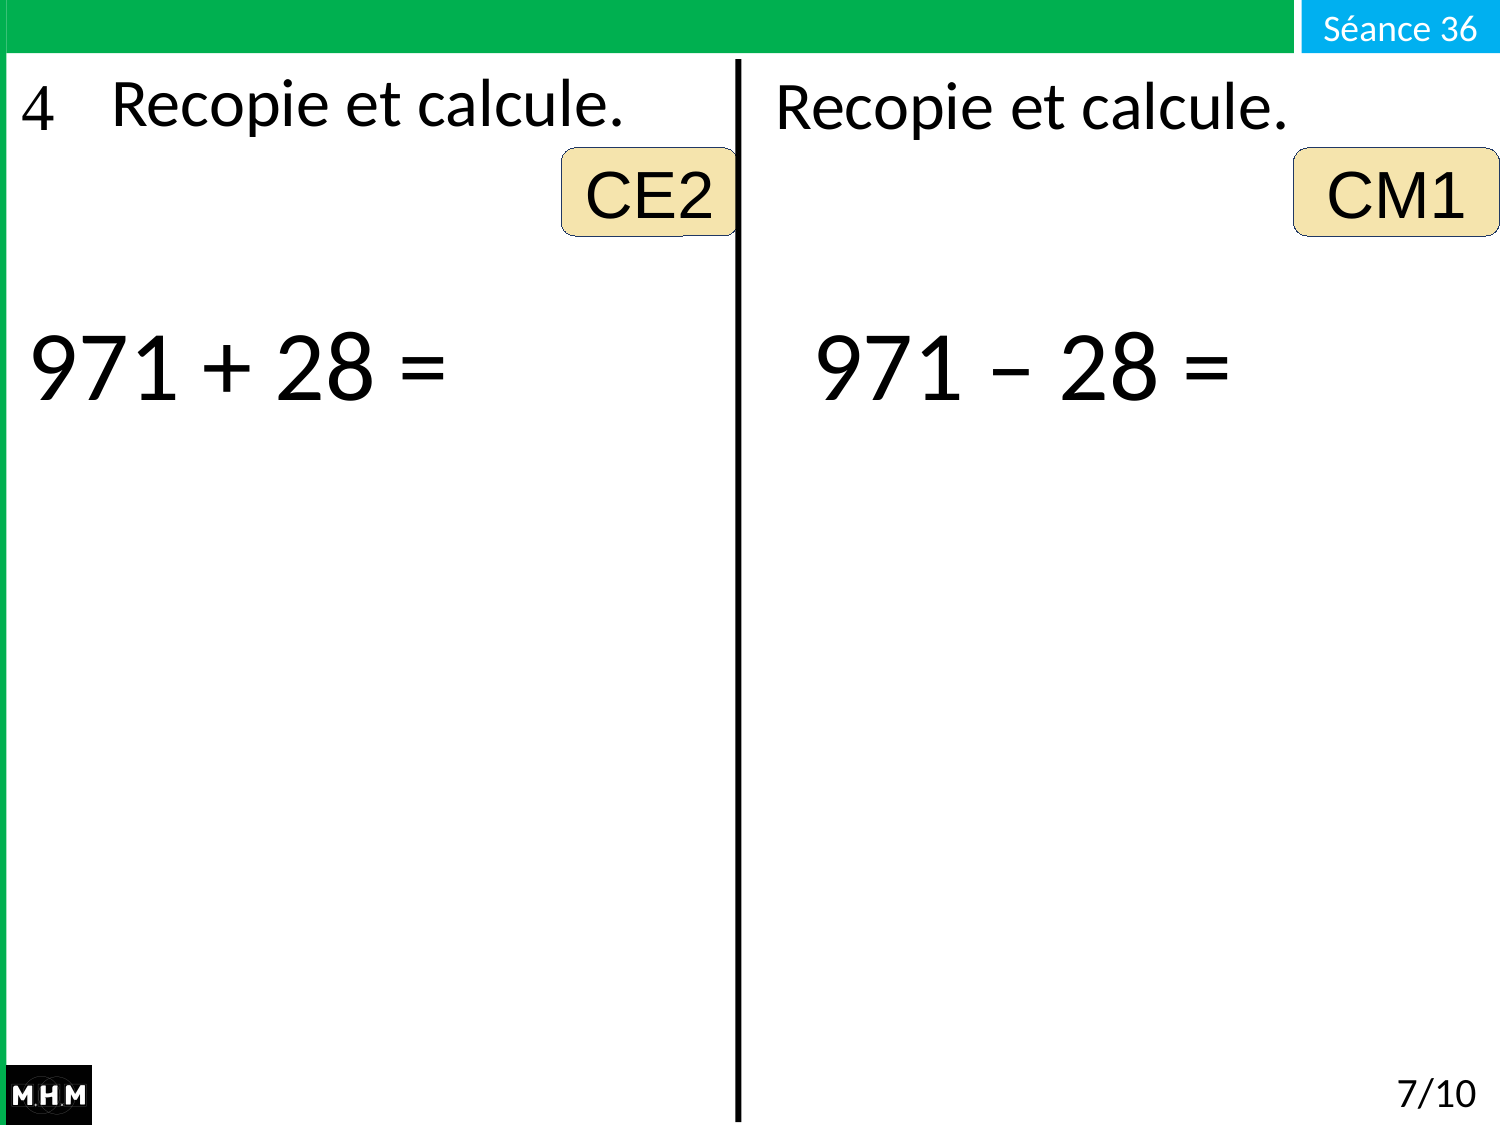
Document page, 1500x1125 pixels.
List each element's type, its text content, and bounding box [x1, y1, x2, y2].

text_box CM1 [1293, 147, 1500, 237]
picture [6, 1065, 92, 1125]
text_box 971 + 28 = [13, 292, 587, 428]
text_box 971 – 28 = [797, 292, 1377, 428]
list 7/10 [1373, 1064, 1500, 1125]
title Recopie et calcule. [96, 60, 738, 149]
text_box CE2 [561, 147, 738, 237]
title Recopie et calcule. [739, 60, 1391, 149]
text_box Recopie et calcule. [760, 62, 1360, 152]
